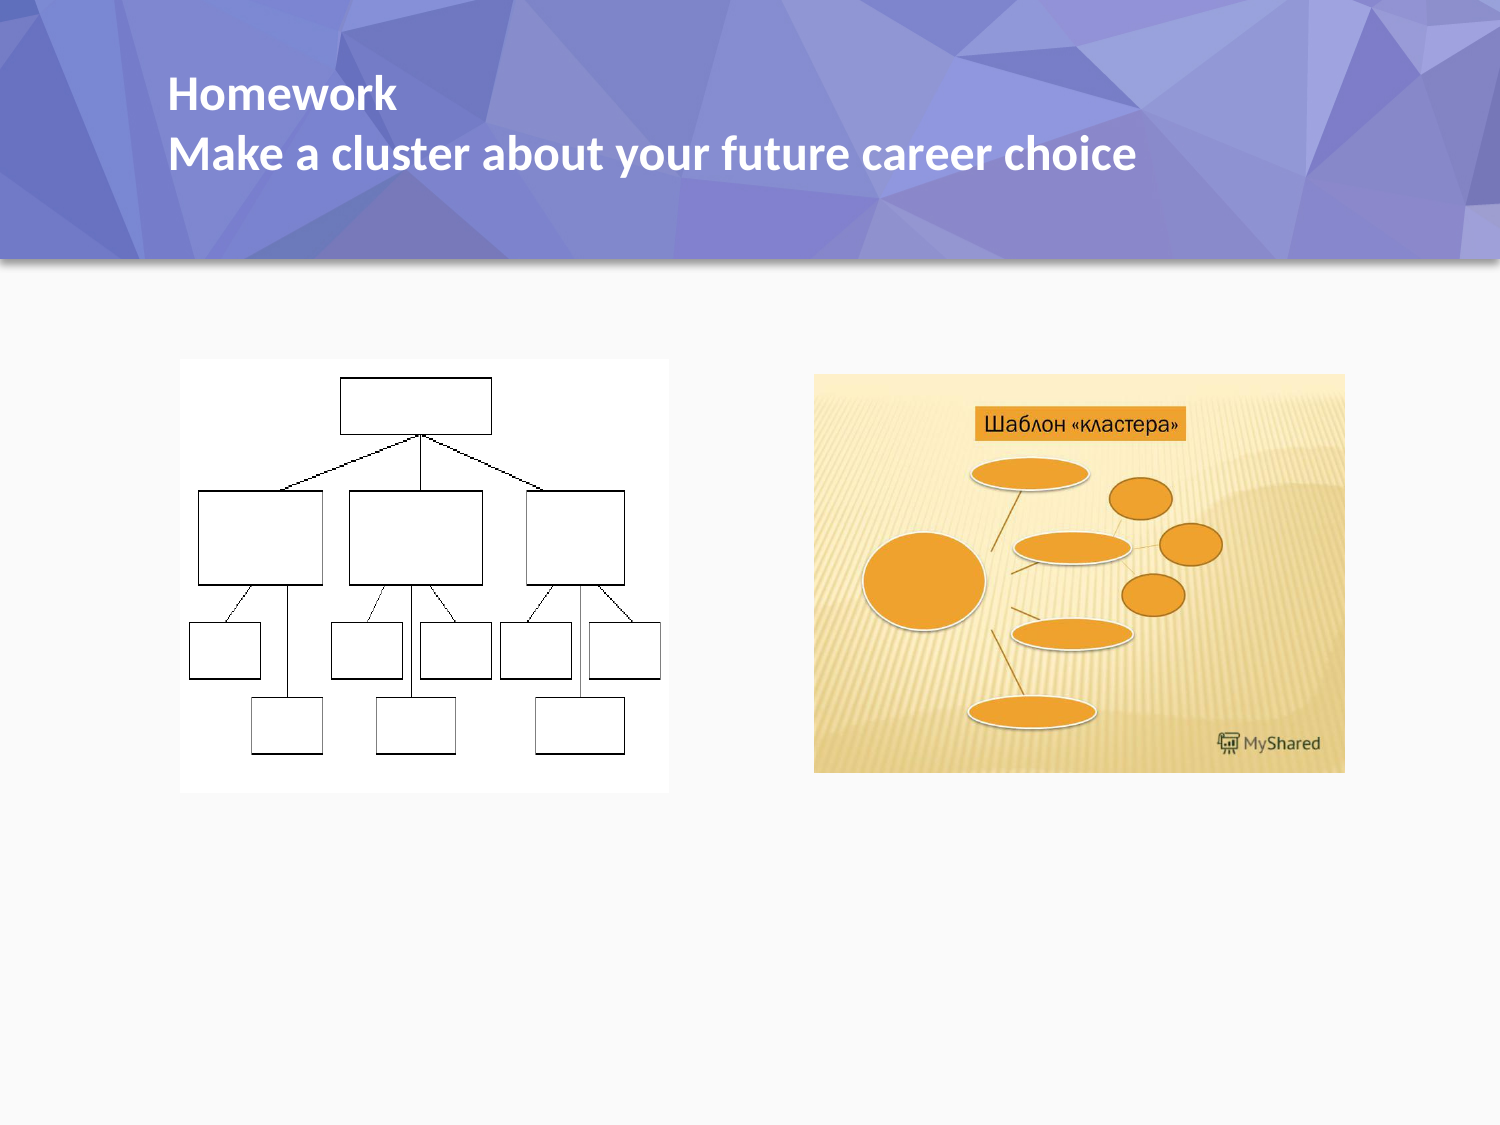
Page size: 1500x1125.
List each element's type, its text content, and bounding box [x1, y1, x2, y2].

picture [179, 359, 669, 793]
text_box Homework Make a cluster about your future career choice [152, 53, 1199, 189]
picture [0, 0, 1500, 259]
picture [814, 374, 1345, 773]
